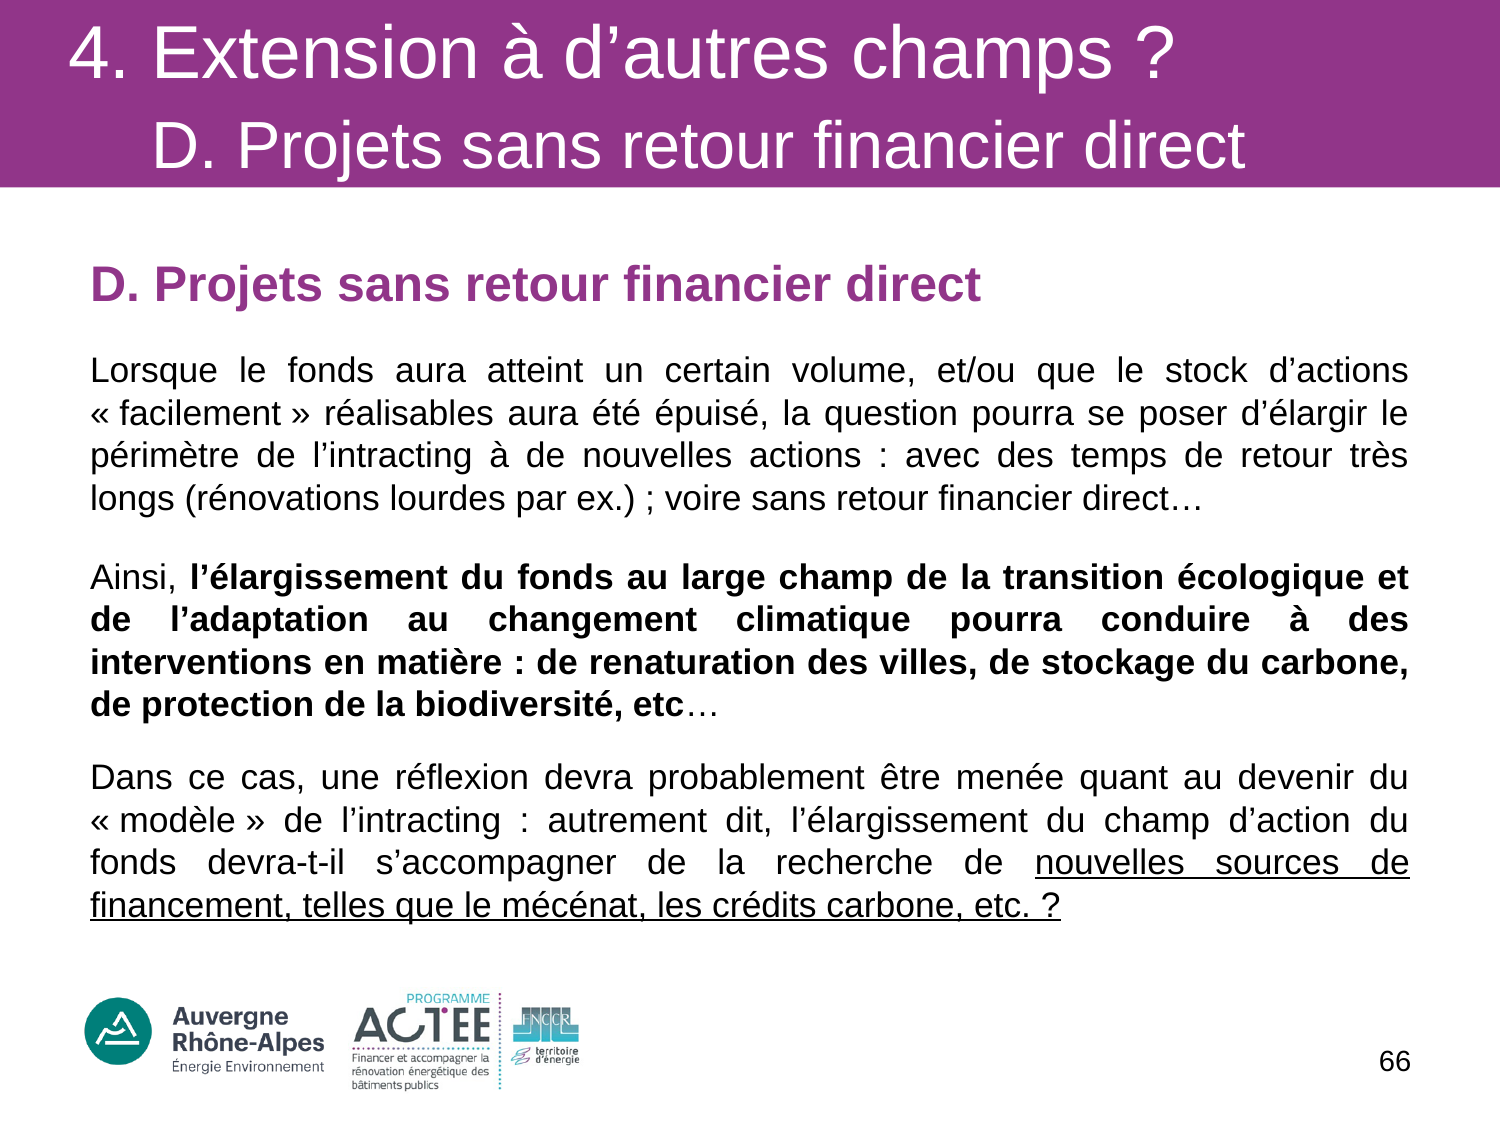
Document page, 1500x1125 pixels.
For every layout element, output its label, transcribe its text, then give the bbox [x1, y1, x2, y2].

list D. Projets sans retour financier direct Lorsque le fonds aura atteint un certain volume, et/ou que le stock d’actions « facilement » réalisables aura été épuisé, la question pourra se poser d’élargir le périmètre de l’intracting à de nouvelles actions : avec des temps de retour très longs (rénovations lourdes par ex.) ; voire sans retour financier direct… Ainsi, l’élargissement du fonds au large champ de la transition écologique et de l’adaptation au changement climatique pourra conduire à des interventions en matière : de renaturation des villes, de stockage du carbone, de protection de la biodiversité, etc… Dans ce cas, une réflexion devra probablement être menée quant au devenir du « modèle » de l’intracting : autrement dit, l’élargissement du champ d’action du fonds devra-t-il s’accompagner de la recherche de nouvelles sources de financement, telles que le mécénat, les crédits carbone, etc. ? [74, 243, 1426, 965]
title 4. Extension à d’autres champs ? D. Projets sans retour financier direct [52, 0, 1483, 188]
picture [348, 987, 586, 1094]
picture [76, 987, 337, 1085]
